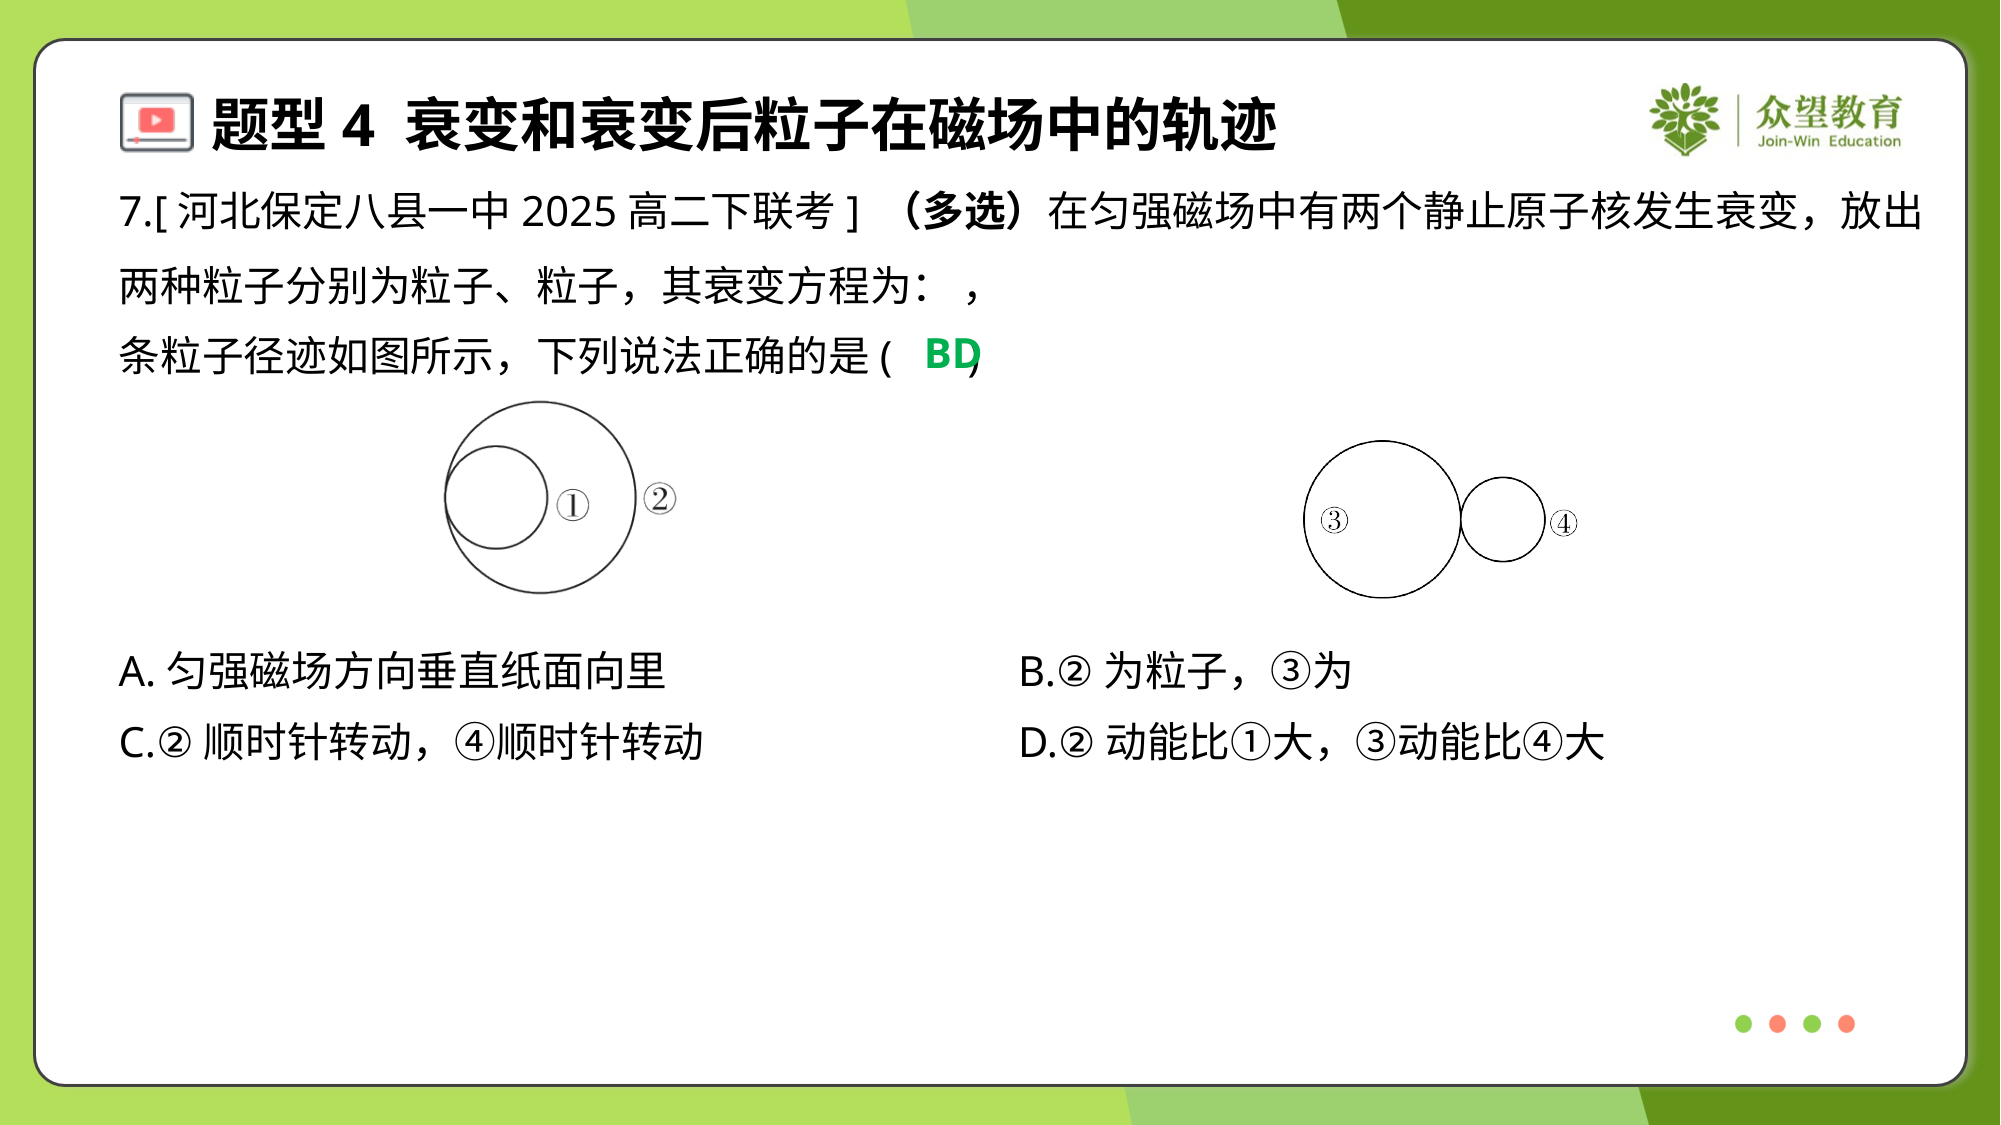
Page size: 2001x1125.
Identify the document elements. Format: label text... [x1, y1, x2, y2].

text_box BD [907, 306, 1000, 371]
picture [0, 0, 2000, 1125]
